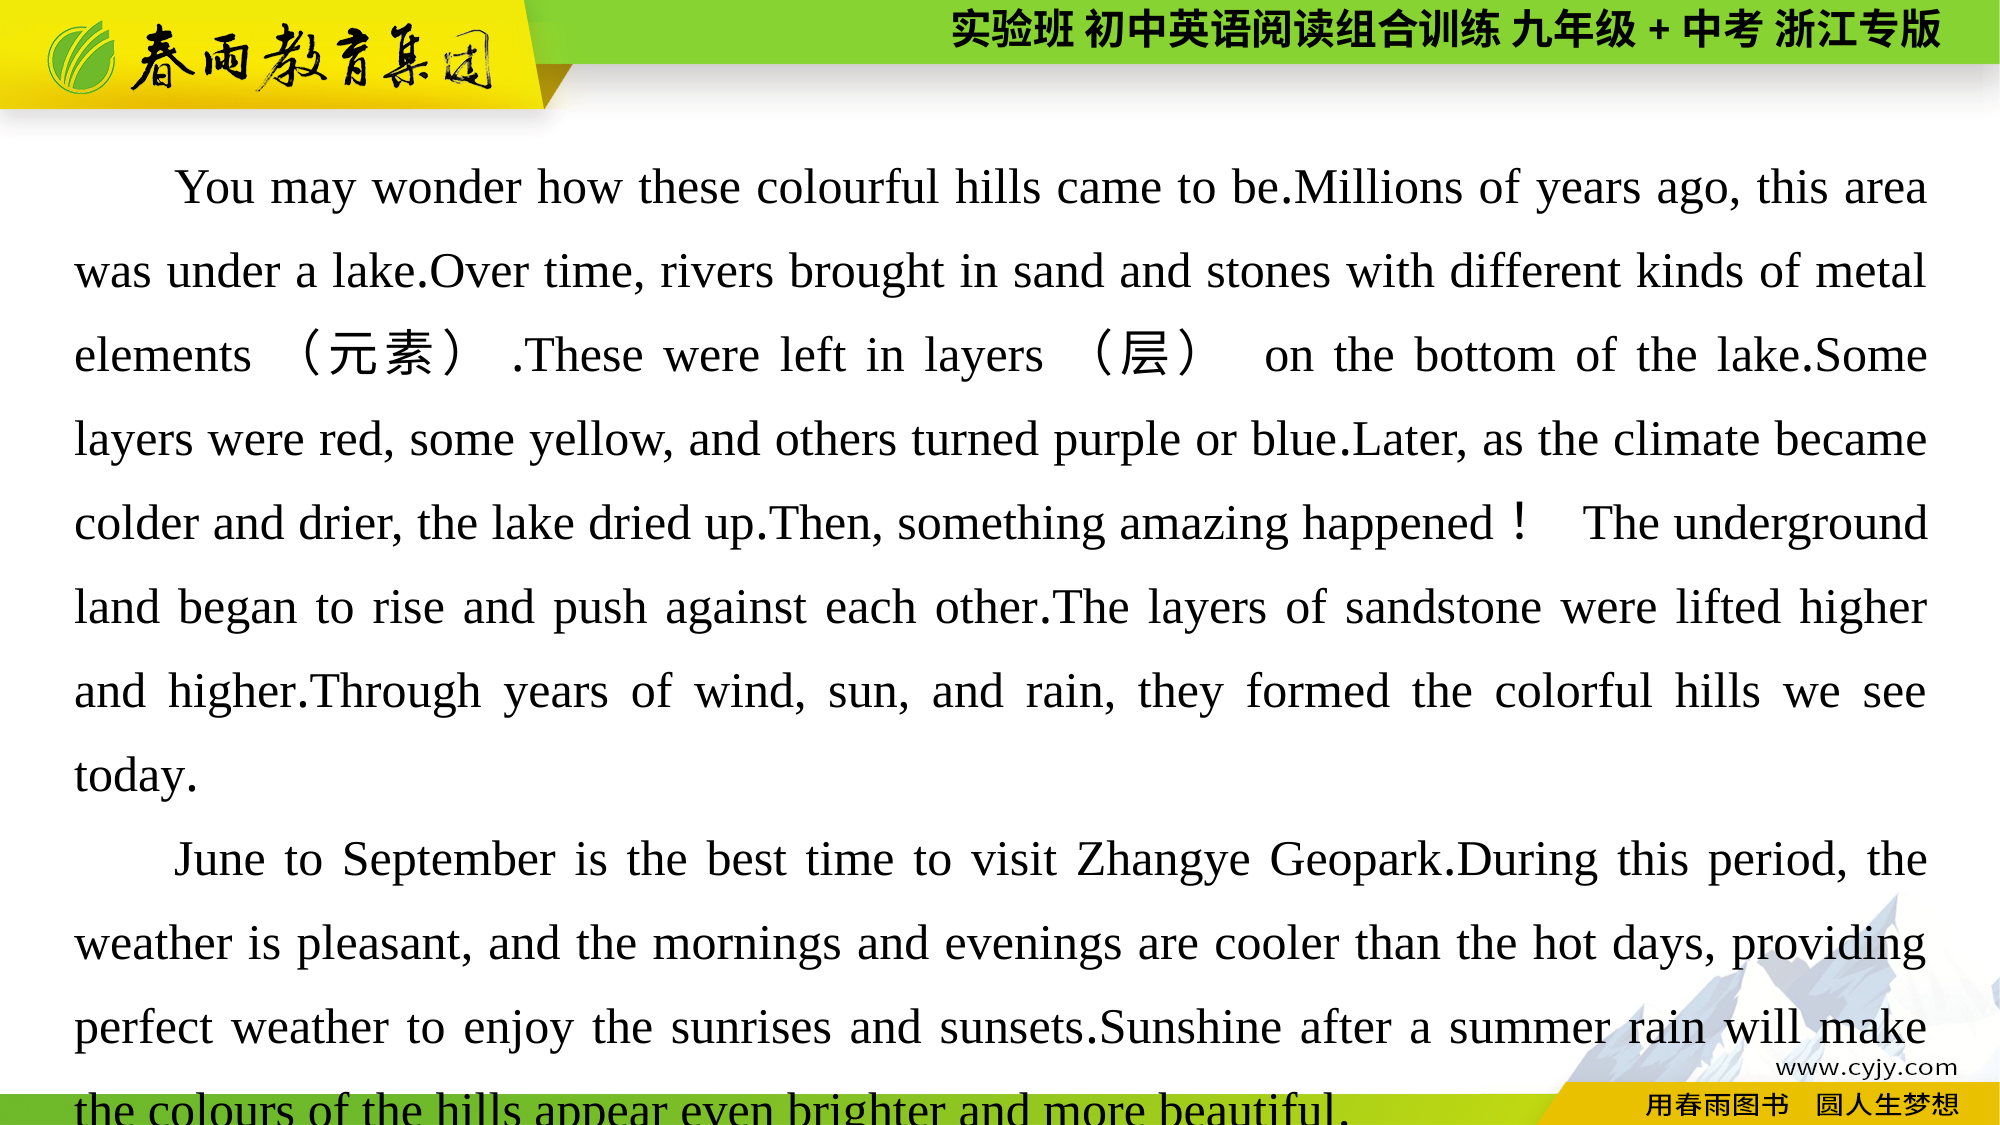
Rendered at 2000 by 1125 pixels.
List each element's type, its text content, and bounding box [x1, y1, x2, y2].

picture [0, 0, 2000, 1125]
list You may wonder how these colourful hills came to be.Millions of years ago, this area was under a lake.Over time, rivers brought in sand and stones with different kinds of metal elements（元素）.These were left in layers（层） on the bottom of the lake.Some layers were red, some yellow, and others turned purple or blue.Later, as the climate became colder and drier, the lake dried up.Then, something amazing happened！ The underground land began to rise and push against each other.The layers of sandstone were lifted higher and higher.Through years of wind, sun, and rain, they formed the colorful hills we see today. June to September is the best time to visit Zhangye Geopark.During this period, the weather is pleasant, and the mornings and evenings are cooler than the hot days, providing perfect weather to enjoy the sunrises and sunsets.Sunshine after a summer rain will make the colours of the hills appear even brighter and more beautiful. [59, 122, 1944, 1061]
